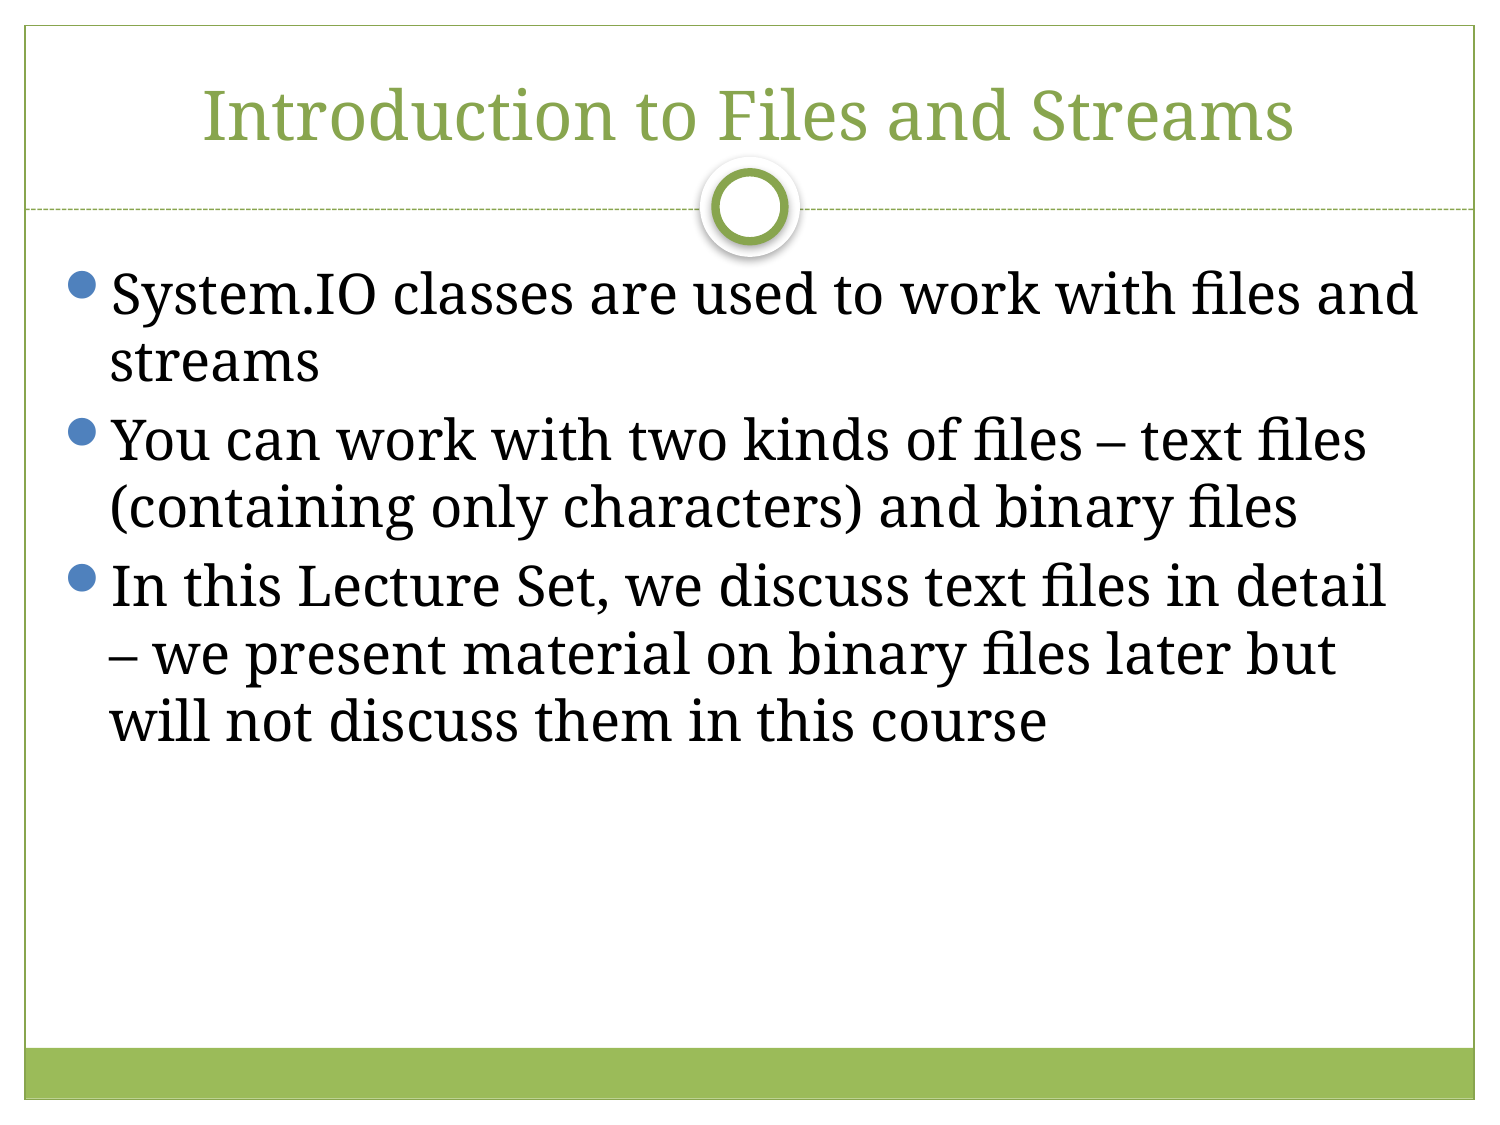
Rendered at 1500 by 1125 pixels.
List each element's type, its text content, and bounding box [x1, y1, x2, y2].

title Introduction to Files and Streams [49, 37, 1450, 162]
list System.IO classes are used to work with files and streams You can work with two kinds of files – text files (containing only characters) and binary files In this Lecture Set, we discuss text files in detail – we present material on binary files later but will not discuss them in this course [49, 250, 1445, 1001]
